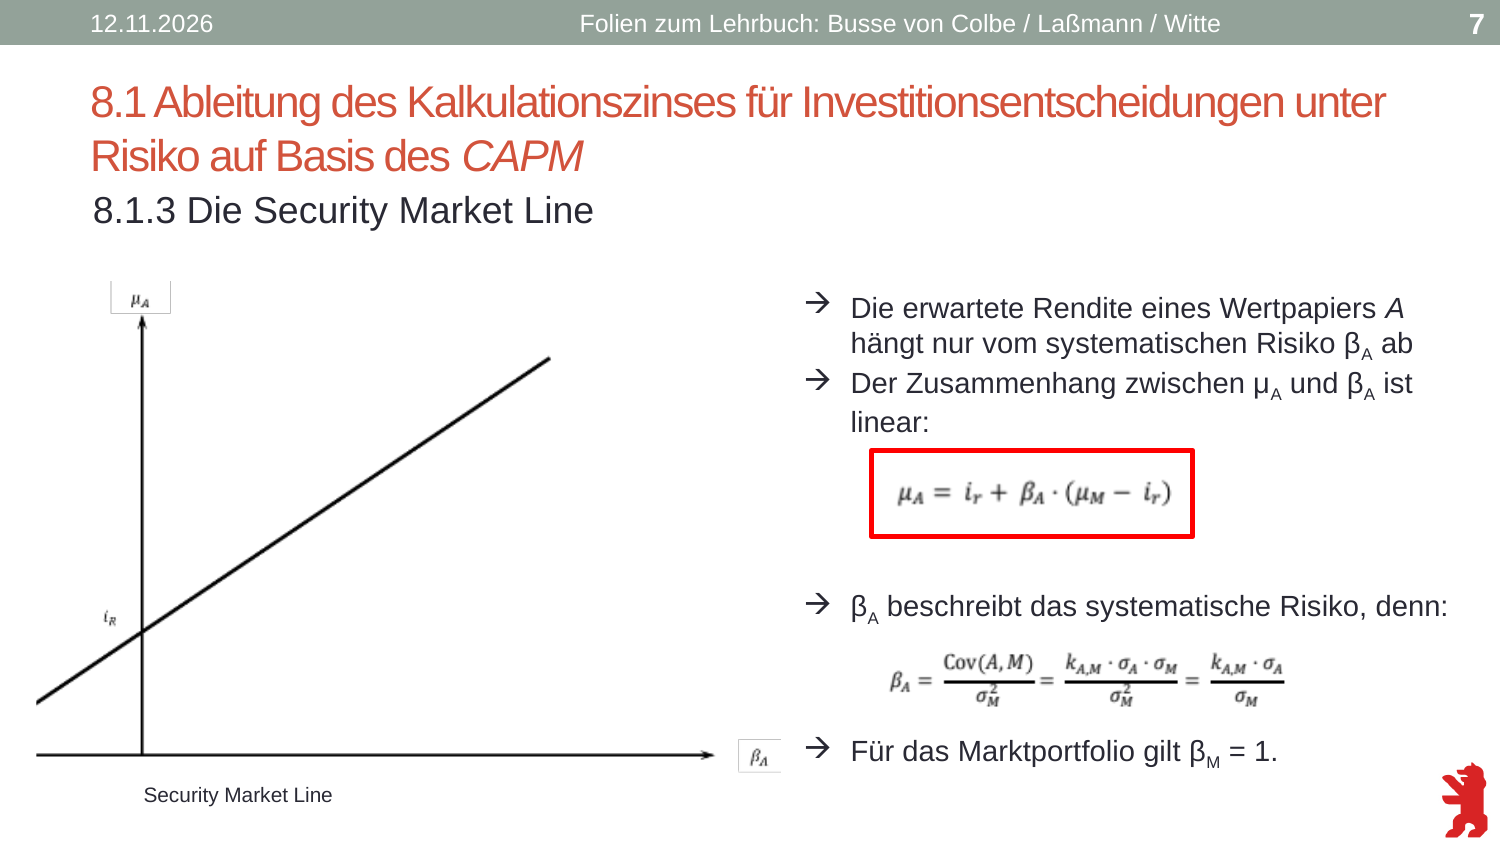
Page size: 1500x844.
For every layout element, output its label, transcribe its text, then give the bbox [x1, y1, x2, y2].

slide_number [75, 2, 550, 43]
text_box βA beschreibt das systematische Risiko, denn: Für das Marktportfolio gilt βM = 1. [789, 580, 1465, 780]
footer Folien zum Lehrbuch: Busse von Colbe / Laßmann / Witte [562, 2, 1238, 43]
text_box Security Market Line [129, 777, 930, 814]
text_box Die erwartete Rendite eines Wertpapiers A hängt nur vom systematischen Risiko βA ab Der Zusammenhang zwischen μA und βA ist linear: [788, 281, 1466, 481]
title 8.1 Ableitung des Kalkulationszinses für Investitionsentscheidungen unter Risiko auf Basis des CAPM [75, 65, 1425, 188]
picture [873, 452, 1191, 535]
picture [1434, 760, 1500, 844]
text_box 8.1.3 Die Security Market Line [78, 178, 610, 239]
slide_number 7 [1325, 2, 1500, 43]
picture [871, 635, 1297, 730]
picture [36, 281, 782, 775]
